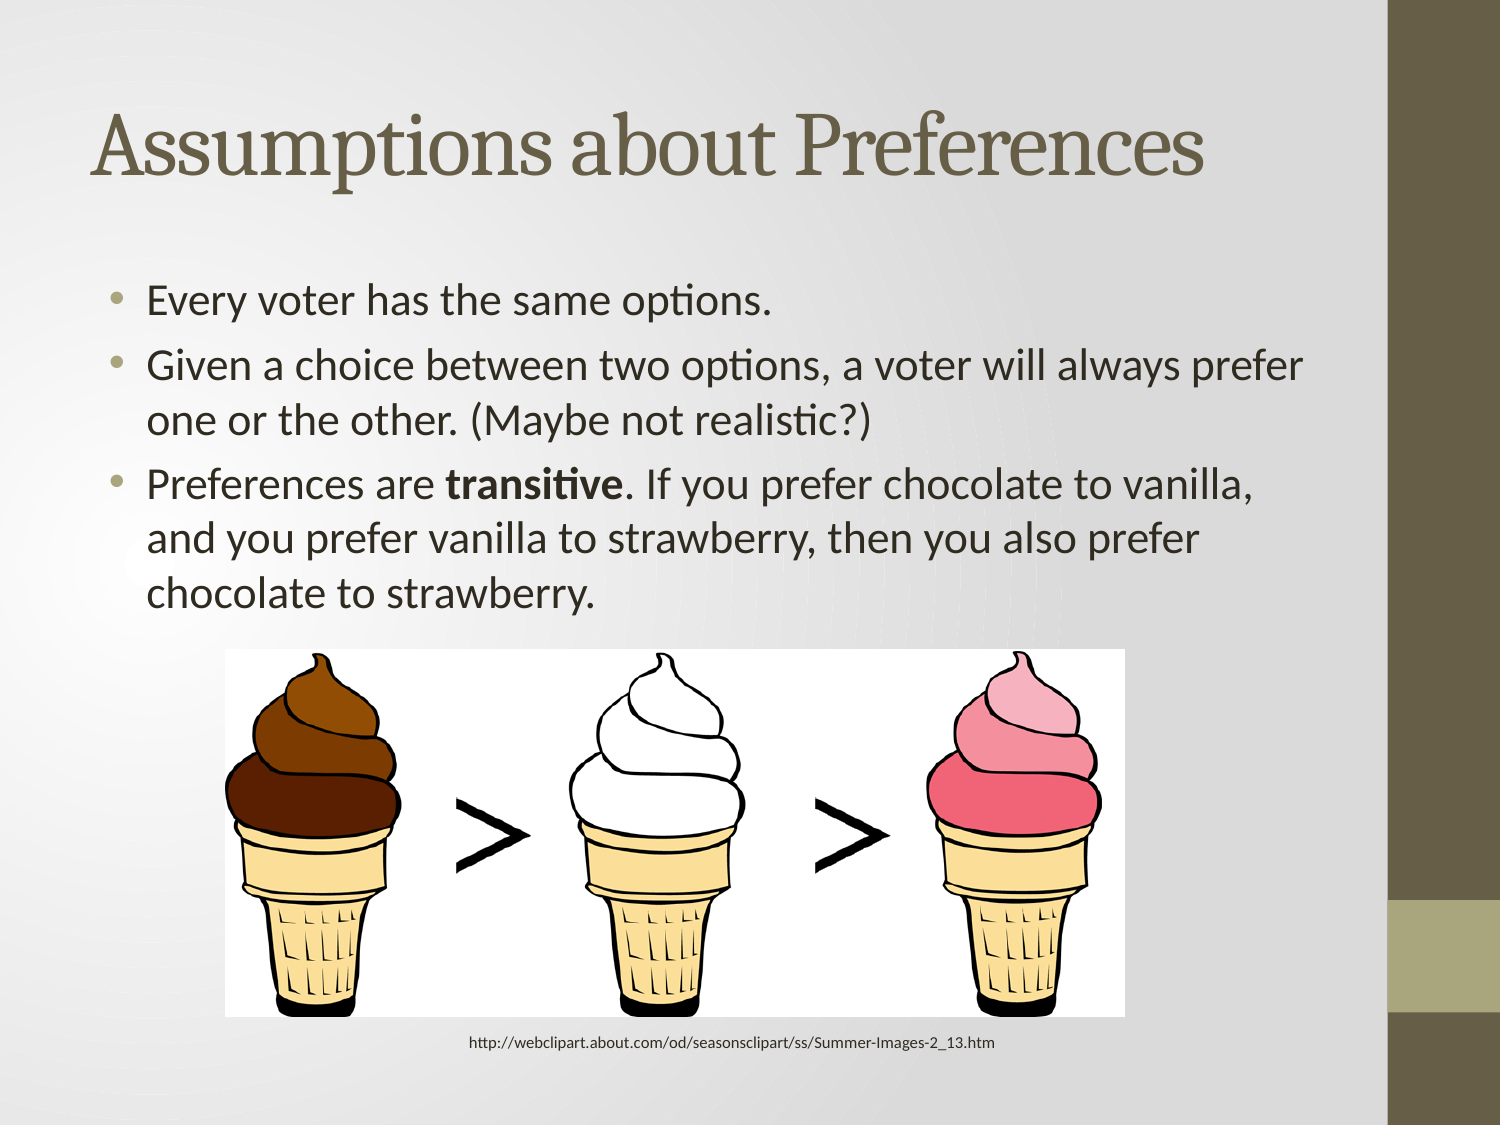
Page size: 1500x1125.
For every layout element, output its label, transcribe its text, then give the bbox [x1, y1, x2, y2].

list Every voter has the same options. Given a choice between two options, a voter will always prefer one or the other. (Maybe not realistic?) Preferences are transitive. If you prefer chocolate to vanilla, and you prefer vanilla to strawberry, then you also prefer chocolate to strawberry. [75, 262, 1325, 1050]
text_box http://webclipart.about.com/od/seasonsclipart/ss/Summer-Images-2_13.htm [454, 1024, 1012, 1060]
title Assumptions about Preferences [75, 45, 1325, 233]
picture [224, 649, 1126, 1017]
